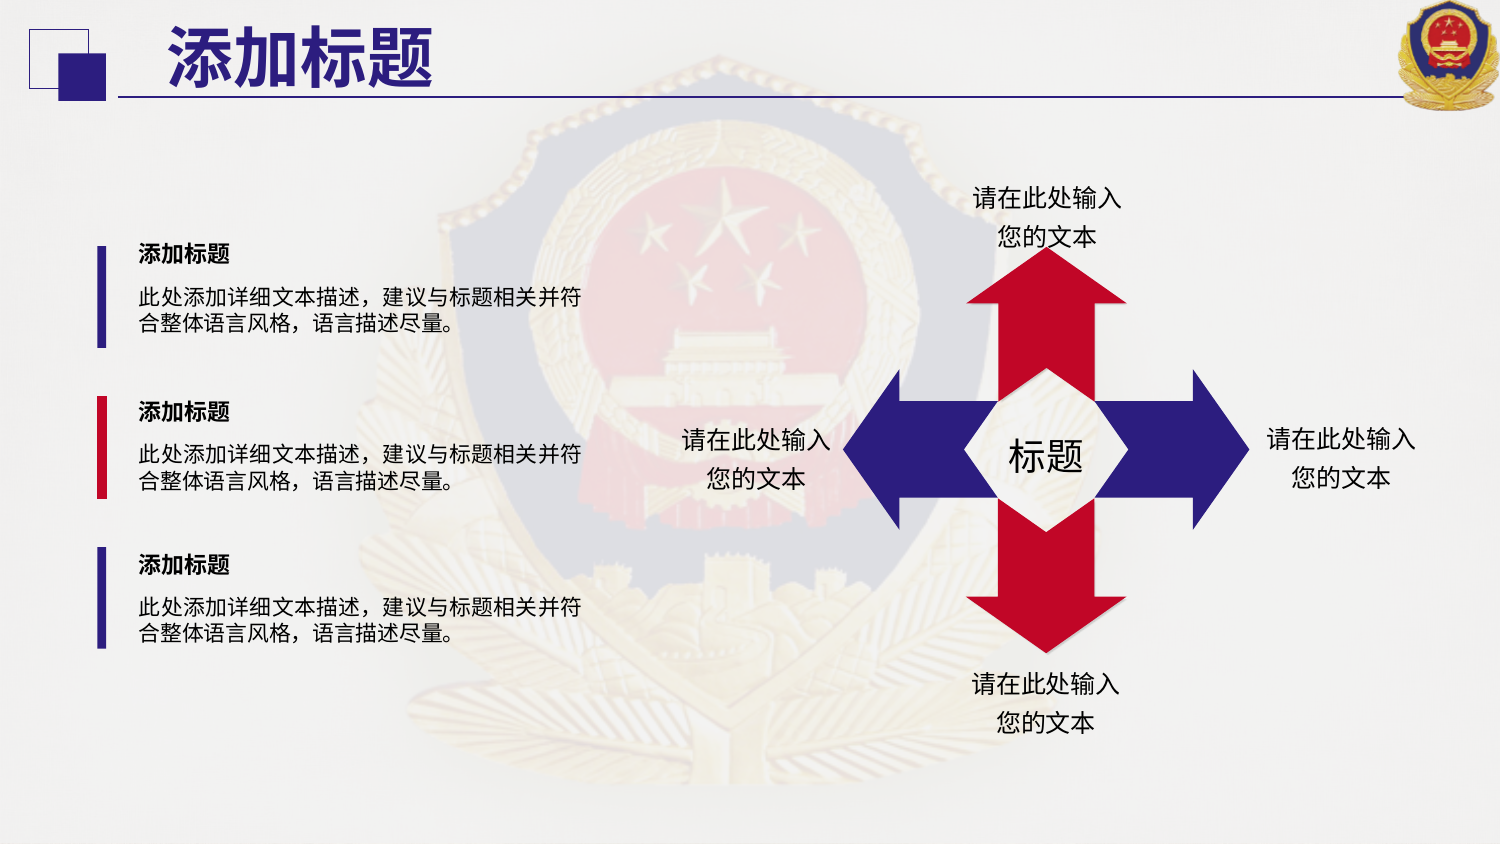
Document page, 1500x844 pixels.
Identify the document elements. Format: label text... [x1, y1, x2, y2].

text_box 标题 [970, 427, 1123, 484]
picture [1370, 0, 1500, 130]
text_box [123, 390, 598, 505]
text_box 添加标题 [152, 17, 686, 83]
text_box [966, 257, 1127, 402]
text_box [123, 542, 598, 658]
text_box 请在此处输入您的文本 [1252, 409, 1432, 499]
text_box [123, 232, 598, 347]
text_box [29, 28, 90, 89]
text_box 请在此处输入您的文本 [956, 167, 1139, 257]
text_box 请在此处输入您的文本 [953, 654, 1139, 744]
text_box [97, 396, 107, 499]
text_box [57, 52, 107, 102]
text_box [97, 246, 107, 348]
text_box [965, 498, 1127, 654]
text_box 请在此处输入您的文本 [669, 409, 844, 499]
text_box [844, 369, 998, 530]
text_box [97, 547, 107, 649]
text_box [1094, 369, 1250, 530]
